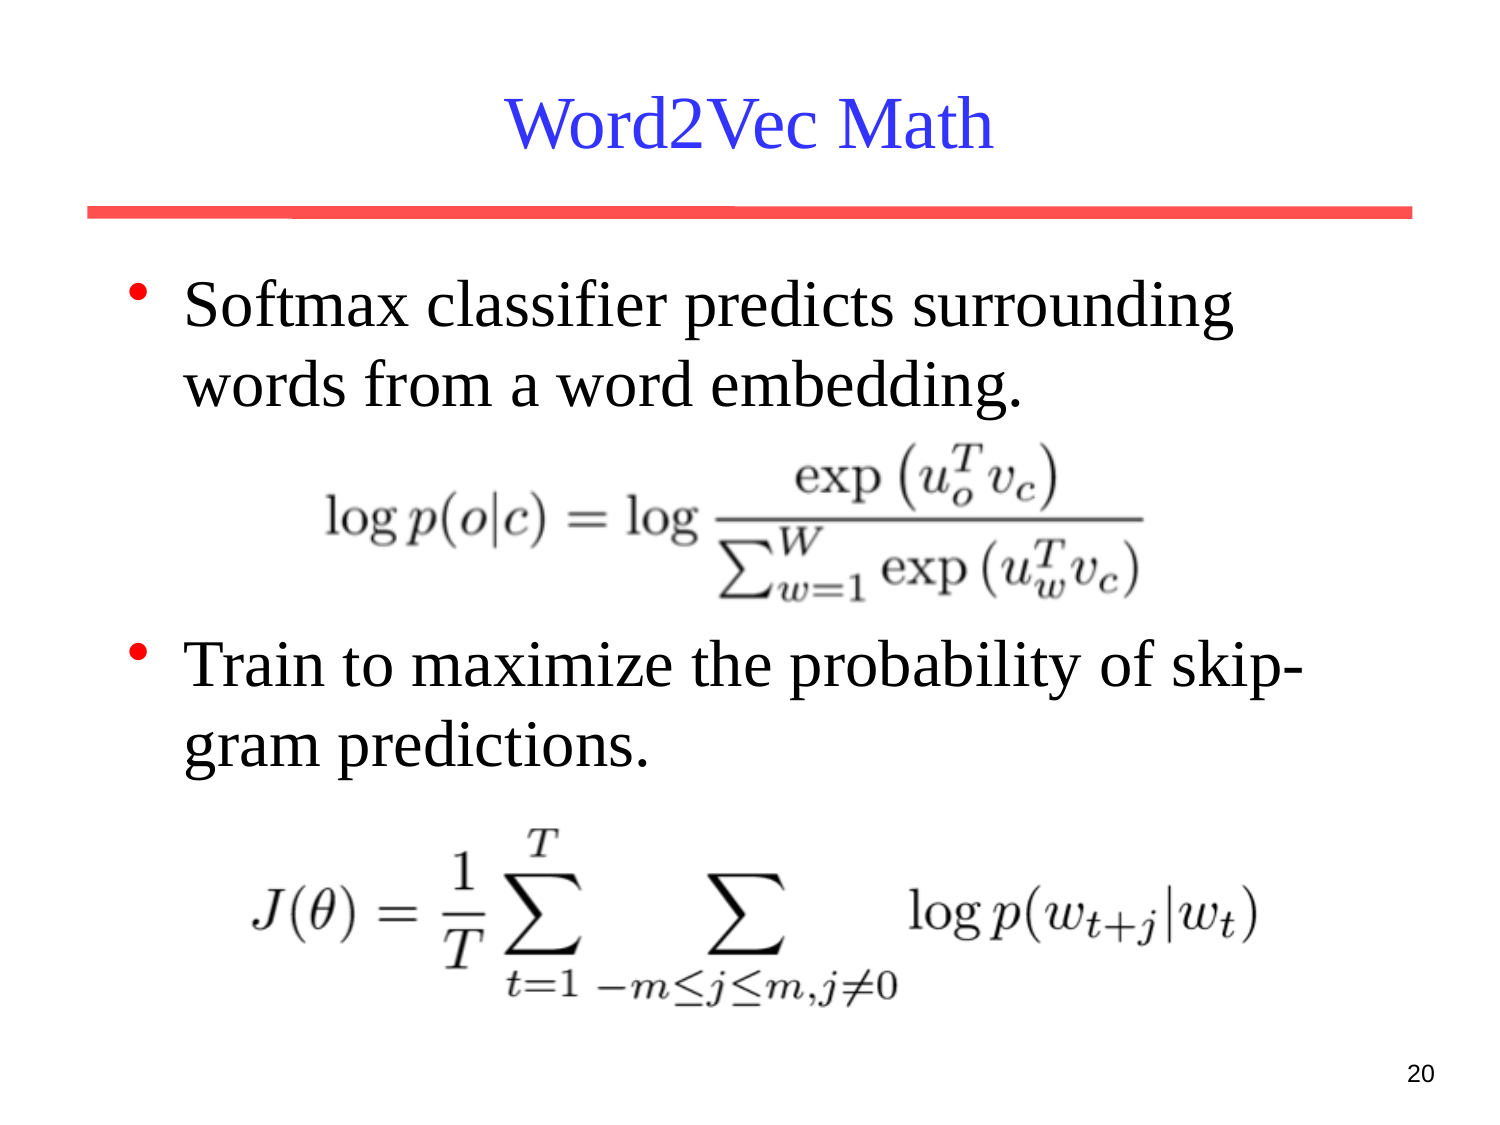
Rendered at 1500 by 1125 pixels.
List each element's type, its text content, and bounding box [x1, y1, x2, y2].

slide_number 20 [1137, 1049, 1451, 1125]
picture [324, 437, 1151, 607]
title Word2Vec Math [112, 37, 1388, 201]
picture [247, 824, 1261, 1011]
list Softmax classifier predicts surrounding words from a word embedding. Train to maximize the probability of skip-gram predictions. [112, 251, 1388, 1022]
